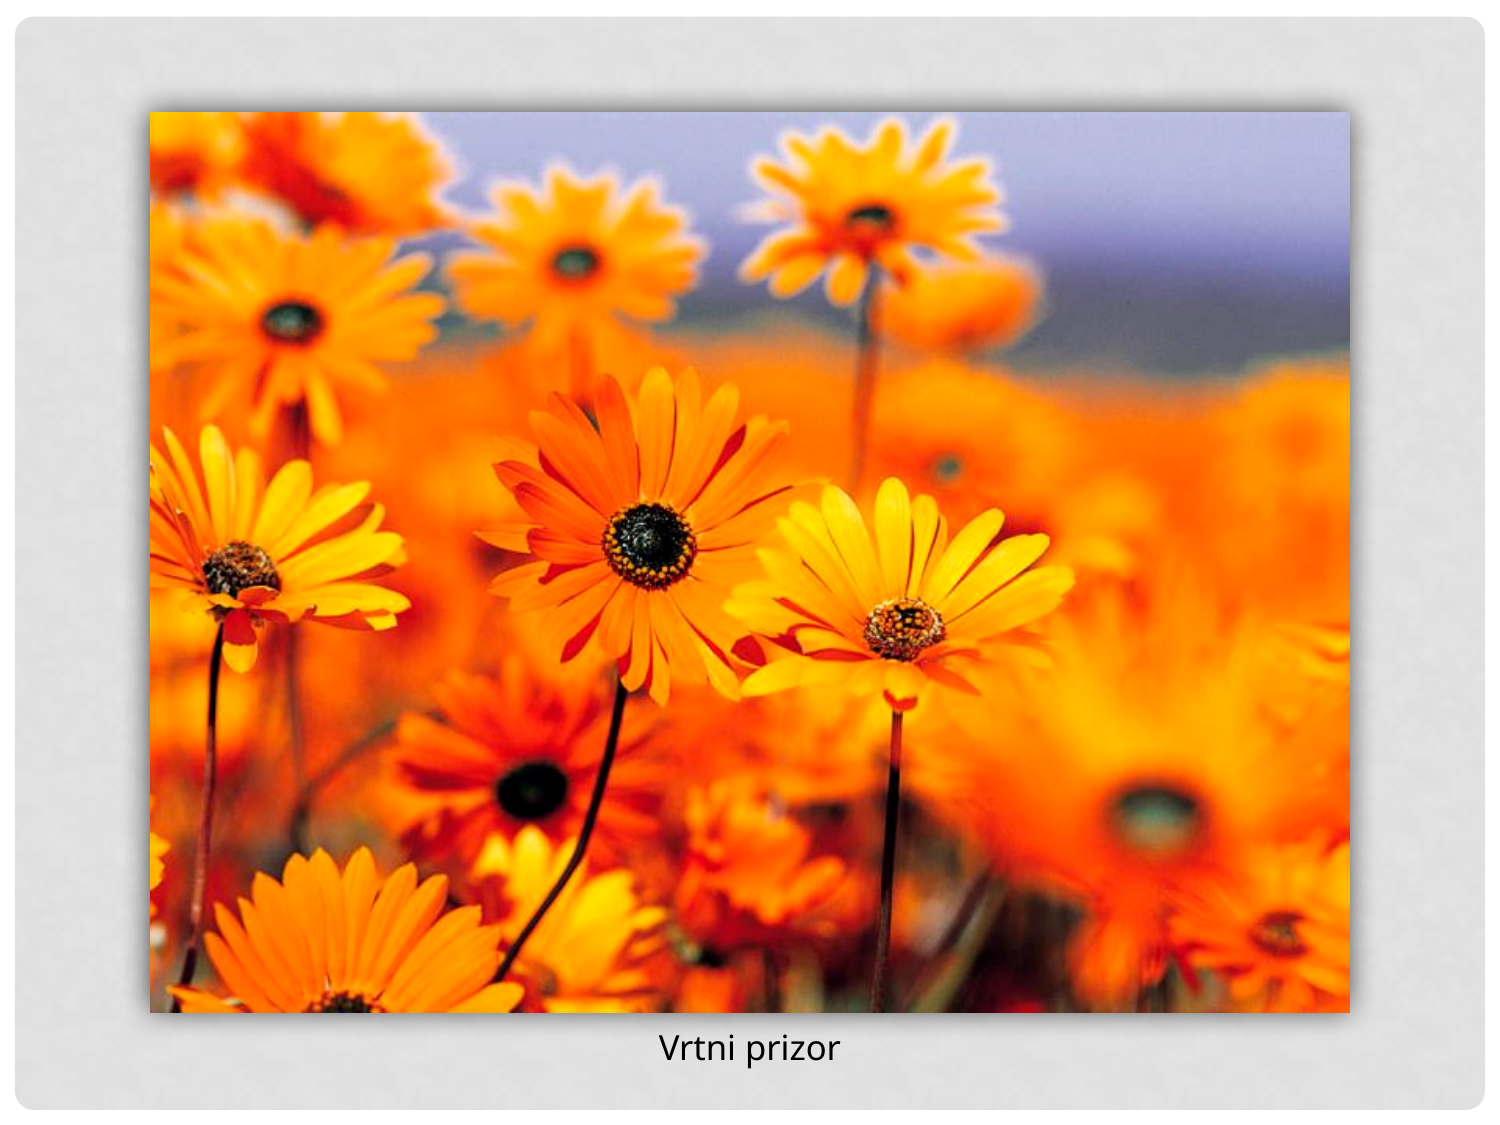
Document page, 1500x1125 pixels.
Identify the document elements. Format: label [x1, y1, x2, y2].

text_box [149, 112, 1351, 1076]
